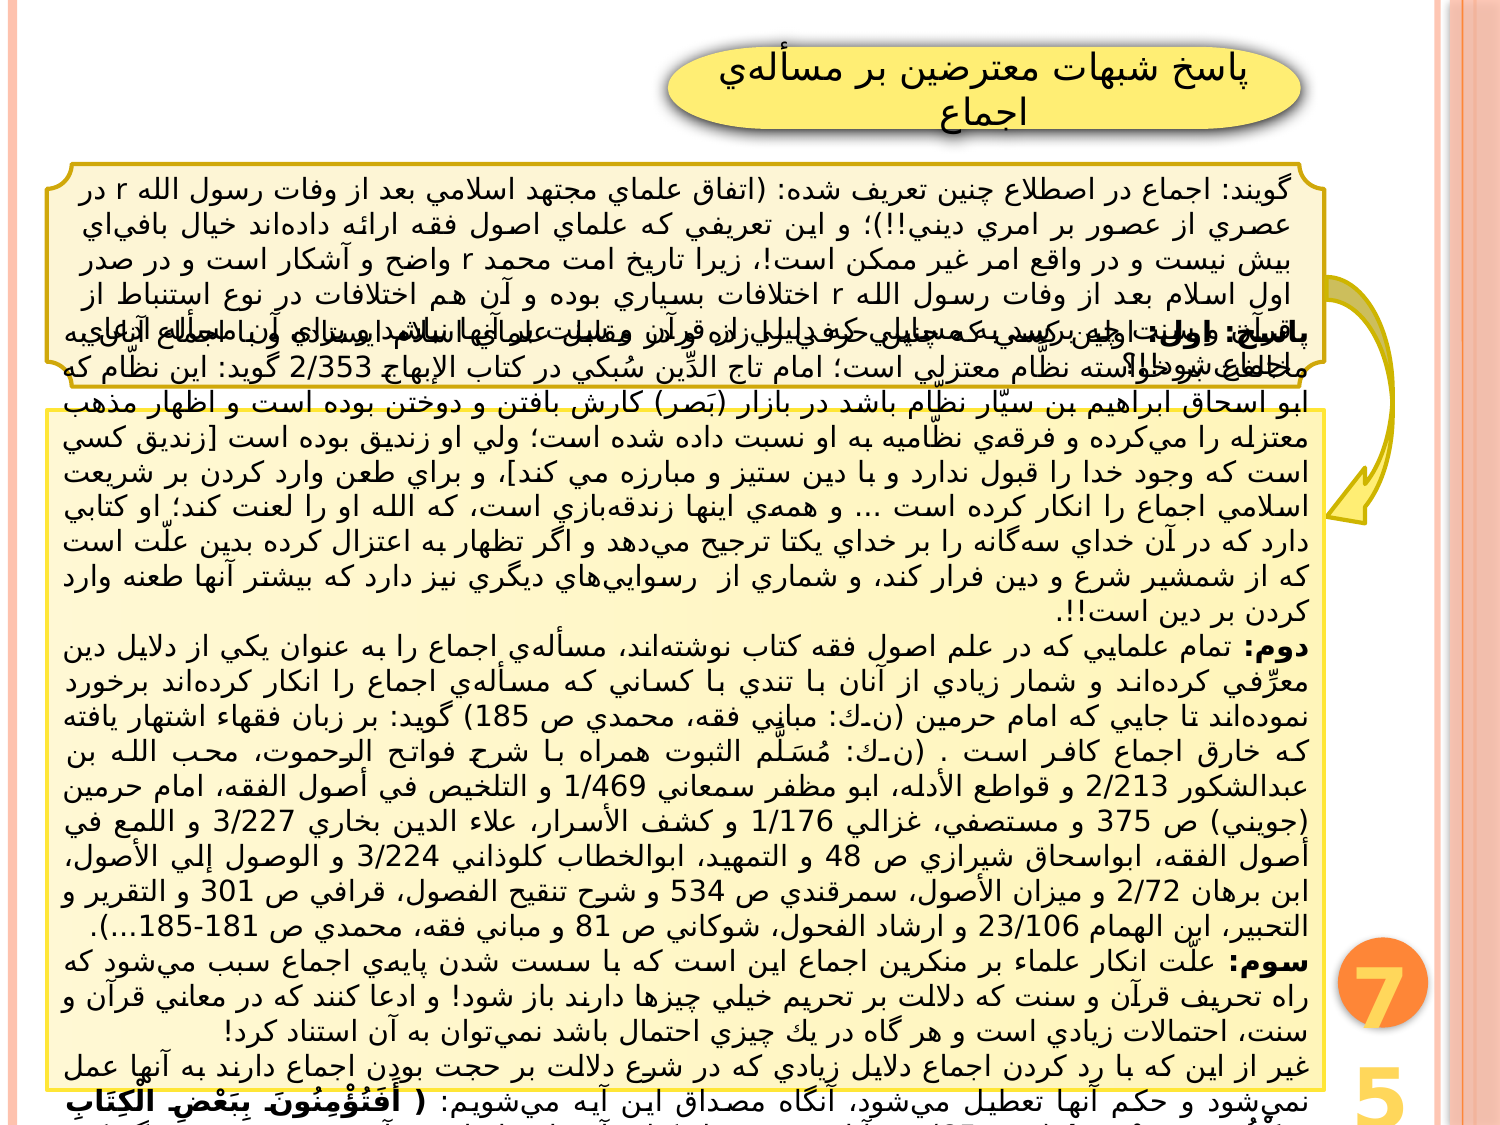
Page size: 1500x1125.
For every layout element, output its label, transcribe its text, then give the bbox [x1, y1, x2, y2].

text_box [1324, 274, 1395, 526]
text_box گويند: اجماع در اصطلاع چنين تعريف شده: (اتفاق علماي مجتهد اسلامي بعد از وفات رسول الله r در عصري از عصور بر امري ديني!!)؛ و اين تعريفي كه علماي اصول فقه ارائه داده‌اند خيال بافي‌‌اي بيش نيست و در واقع امر غير ممكن است!، زيرا تاريخ امت محمد r واضح و آشكار است و در صدر اول اسلام بعد از وفات رسول الله r اختلافات بسياري بوده و آن هم اختلافات در نوع استنباط از قرآن و سنت چه برسد به مسايلي كه دليلي از قرآن و سنت بر آنها نباشد و براي آن مسأله ادعاي اجماع شود!!؟ [44, 161, 1327, 389]
text_box پاسخ: اول: اولين كسي كه چنين حرفي را زده و در مقابل علماي اسلام ايستاده و با اجماع آنان به مخالفت بر خواسته نظَّام معتزلي است؛ امام تاج الدِّين سُبكي در كتاب الإبهاج 2/353 گويد: اين نظّام كه ابو اسحاق ابراهيم بن سيّار نظّام باشد در بازار (بَصر) كارش بافتن و دوختن بوده است و اظهار مذهب معتزله را مي‌كرده و فرقه‌ي نظّاميه به او نسبت داده شده است؛ ولي او زنديق بوده است [زنديق كسي است كه وجود خدا را قبول ندارد و با دين ستيز و مبارزه مي كند]، و براي طعن وارد كردن بر شريعت اسلامي اجماع را انكار كرده است ... و همه‌ي اينها زندقه‌بازي است، كه الله او را لعنت كند؛ او كتابي دارد كه در آن خداي سه‌گانه را بر خداي يكتا ترجيح مي‌دهد‌ و اگر تظهار به اعتزال كرده بدين علّت است كه از شمشير شرع و دين فرار كند، و شماري از رسوايي‌هاي ديگري نيز دارد كه بيشتر آنها طعنه وارد كردن بر دين است!!. دوم: تمام علمايي كه در علم اصول فقه كتاب نوشته‌اند، مسأله‌ي اجماع را به عنوان يكي از دلايل دين معرِّفي كرده‌اند و شمار زيادي از آنان با تندي با كساني كه مسأله‌ي اجماع را انكار كرده‌اند برخورد نموده‌اند تا جايي كه امام حرمين (ن.ك: مباني فقه، محمدي ص 185) گويد: بر زبان فقهاء اشتهار يافته كه خارق اجماع كافر است . (ن.ك: مُسَلَّم الثبوت همراه با شرح فواتح الرحموت، محب الله بن عبدالشكور 2/213 و قواطع الأدله، ابو مظفر سمعاني 1/469 و التلخيص في أصول الفقه، امام حرمين (جويني) ص 375 و مستصفي، غزالي 1/176 و كشف الأسرار، علاء الدين بخاري 3/227 و اللمع في أصول الفقه، ابواسحاق شيرازي ص 48 و التمهيد، ابوالخطاب كلوذاني 3/224 و الوصول إلي الأصول، ابن برهان 2/72 و ميزان الأصول، سمرقندي ص 534 و شرح تنقيح الفصول، قرافي ص 301 و التقرير و التحبير، ابن الهمام 23/106 و ارشاد الفحول، شوكاني ص 81 و مباني فقه، محمدي ص 181-185...). سوم: علّت انكار علماء بر منكرين اجماع اين است كه با سست شدن پايه‌ي اجماع سبب مي‌شود كه راه تحريف قرآن و سنت كه دلالت بر تحريم خيلي چيزها دارند باز شود! و ادعا كنند كه در معاني قرآن و سنت، احتمالات زيادي است و هر گاه در يك چيزي احتمال باشد نمي‌توان به آن استناد كرد! غير از اين كه با رد كردن اجماع دلايل زيادي كه در شرع دلالت بر حجت بودن اجماع دارند به آنها عمل نمي‌شود و حكم آنها تعطيل مي‌شود، آنگاه مصداق اين آيه مي‌شويم: ( أَفَتُؤْمِنُونَ بِبَعْضِ الْكِتَابِ وَتَكْفُرُونَ بِبَعْضٍ ) (بقره 85) : « آيا به بخشي از كتاب آسماني ايمان مي‌آوريد و به بخشي ديگر كفر مي‌ورزيد». [45, 408, 1326, 1092]
text_box 75 [1318, 937, 1444, 1125]
text_box پاسخ شبهات معترضين بر مسأله‌ي اجماع [665, 44, 1303, 132]
